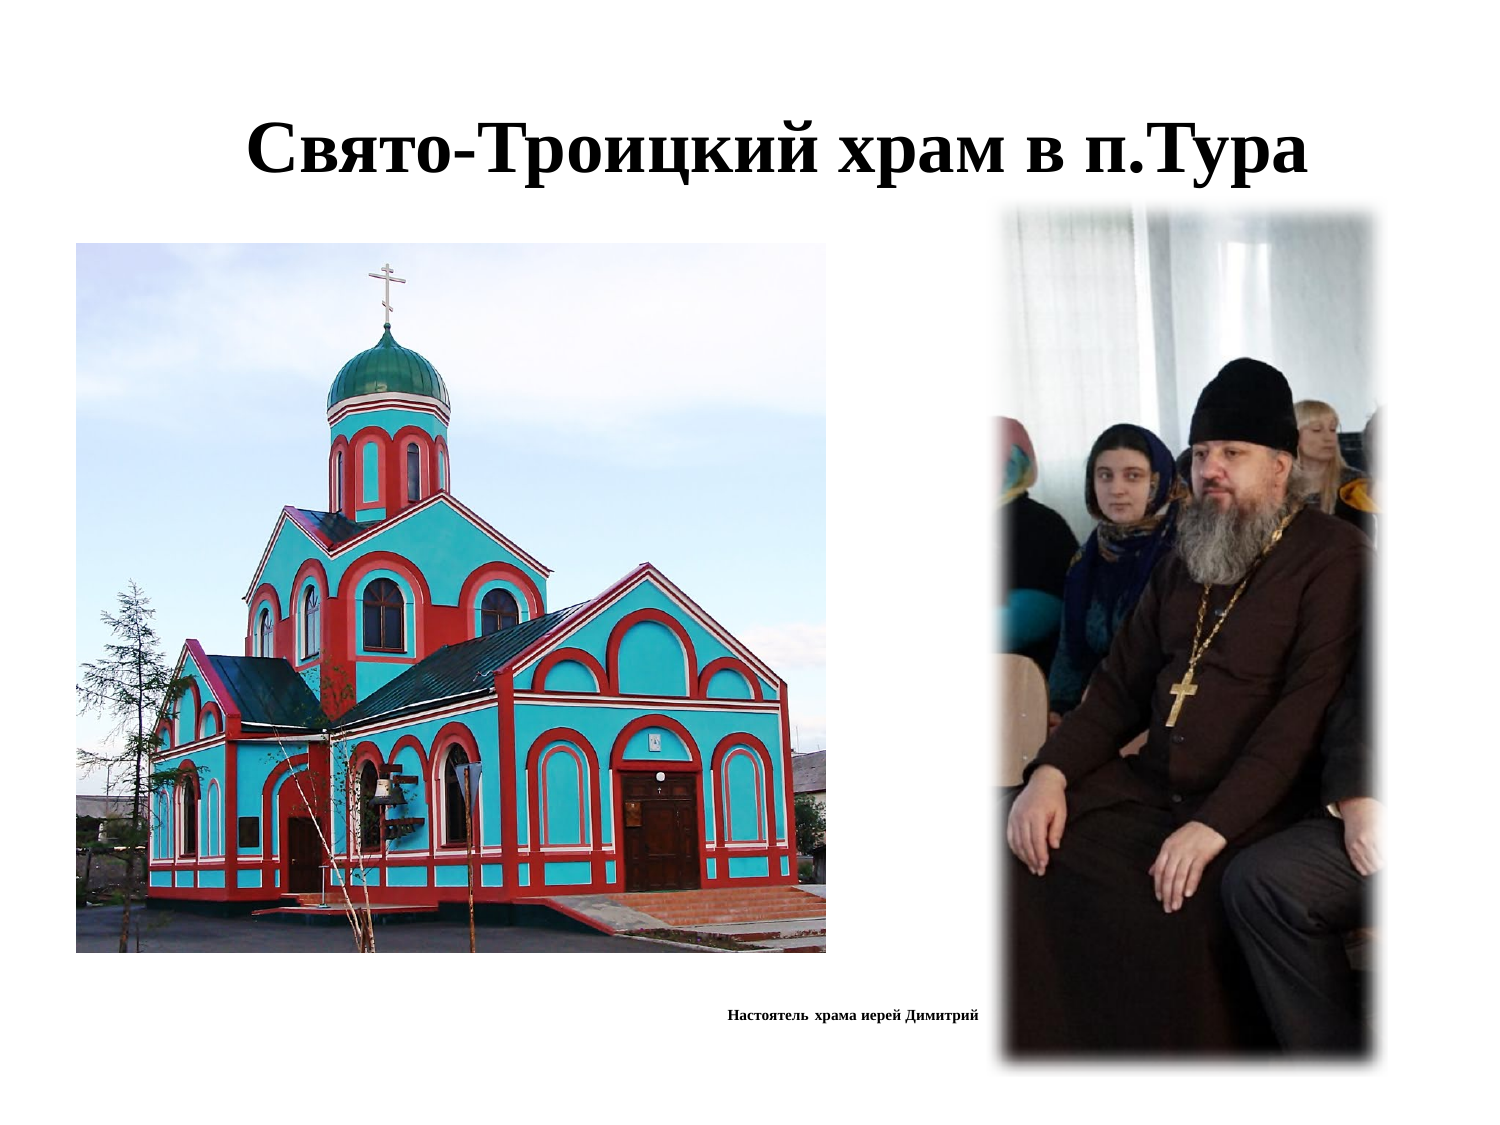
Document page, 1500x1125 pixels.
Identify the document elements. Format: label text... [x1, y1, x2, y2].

picture [985, 196, 1389, 1077]
subtitle [738, 987, 980, 1047]
text_box Свято-Троицкий храм в п.Тура [230, 89, 1341, 195]
title Настоятель храма иерей Димитрий [0, 964, 980, 1059]
picture [76, 243, 826, 953]
